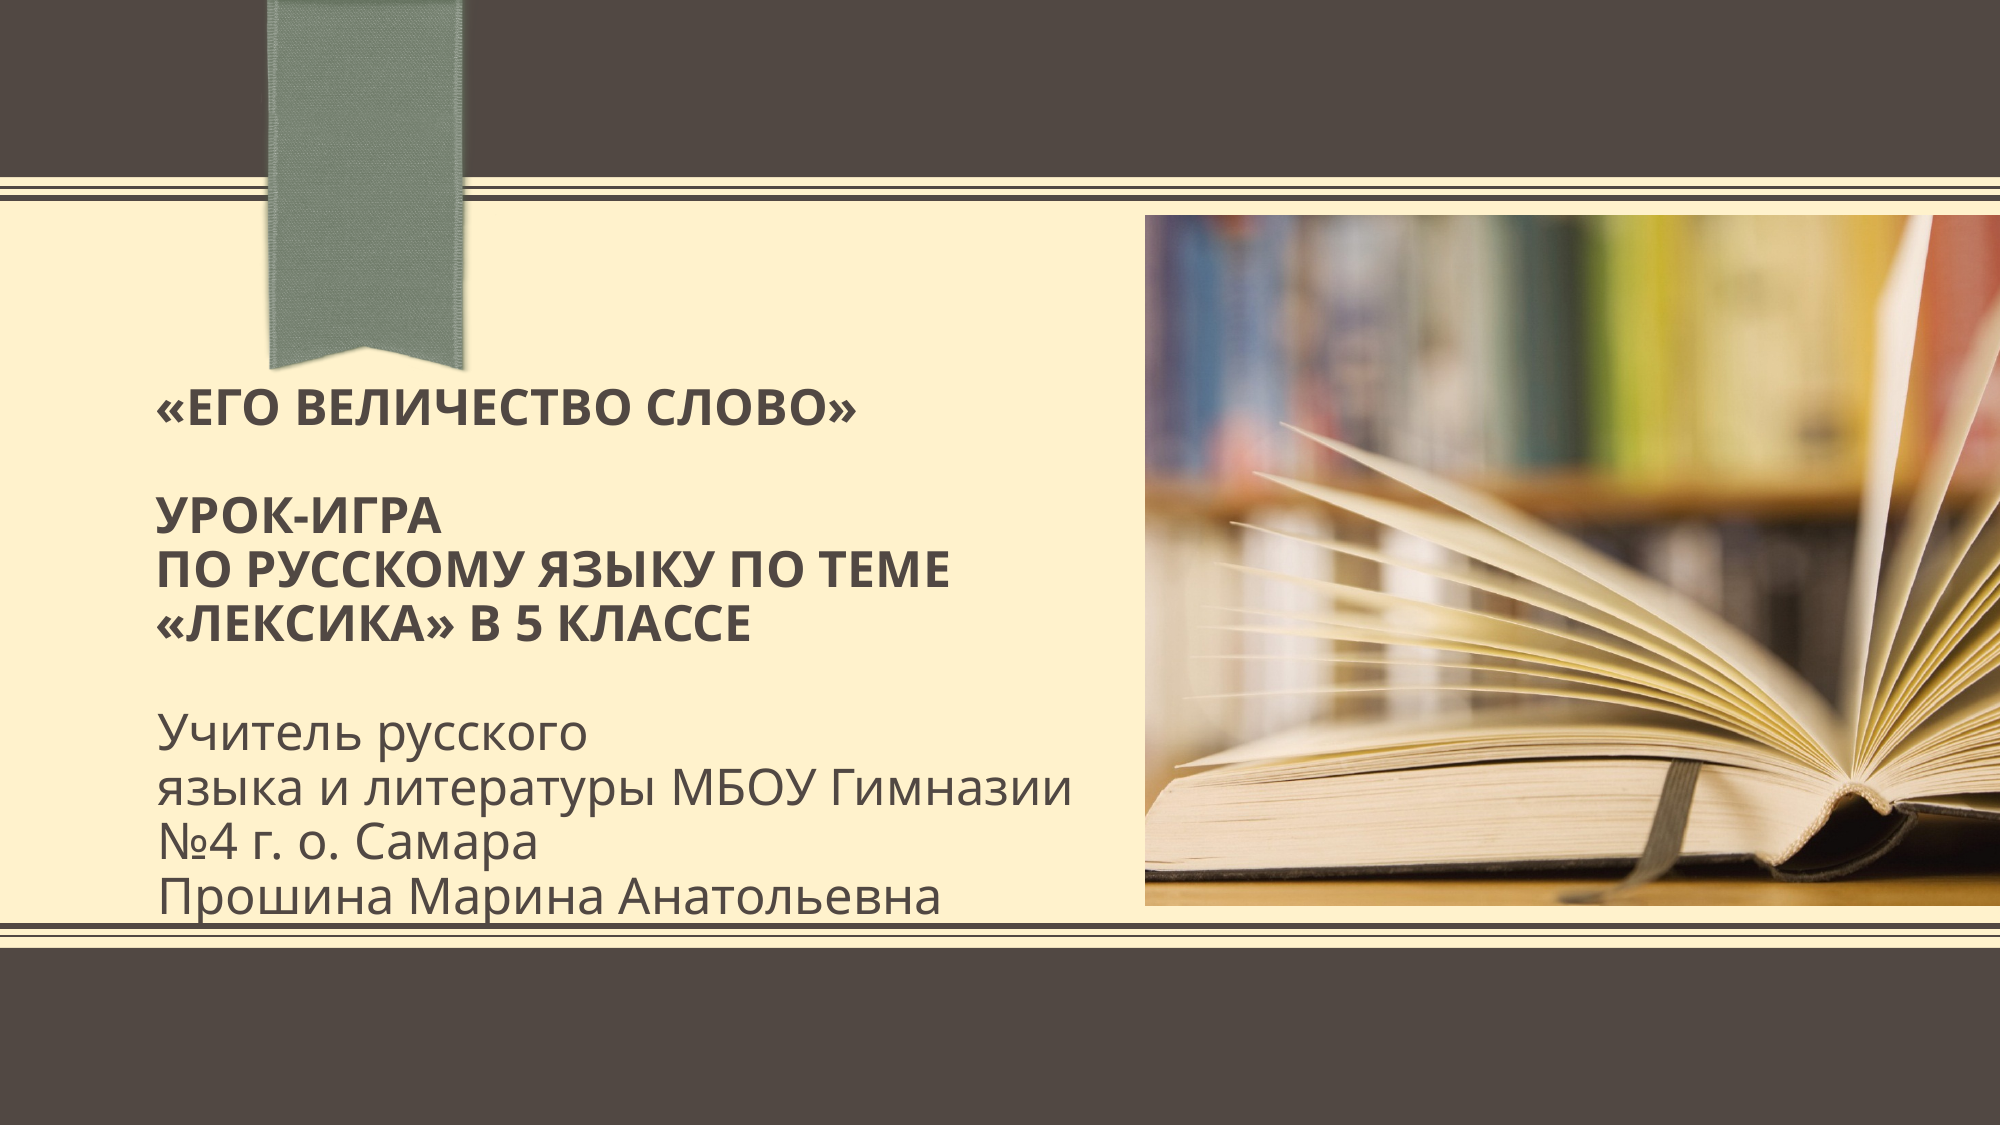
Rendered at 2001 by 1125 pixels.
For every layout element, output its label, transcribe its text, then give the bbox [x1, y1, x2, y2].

title «Его величество Слово» урок-ИГРА по русскому языку по теме «Лексика» в 5 классе [155, 335, 1097, 700]
subtitle Учитель русского языка и литературы МБОУ Гимназии №4 г. о. Самара Прошина Марина Анатольевна [157, 699, 1122, 937]
picture [1145, 214, 2000, 906]
